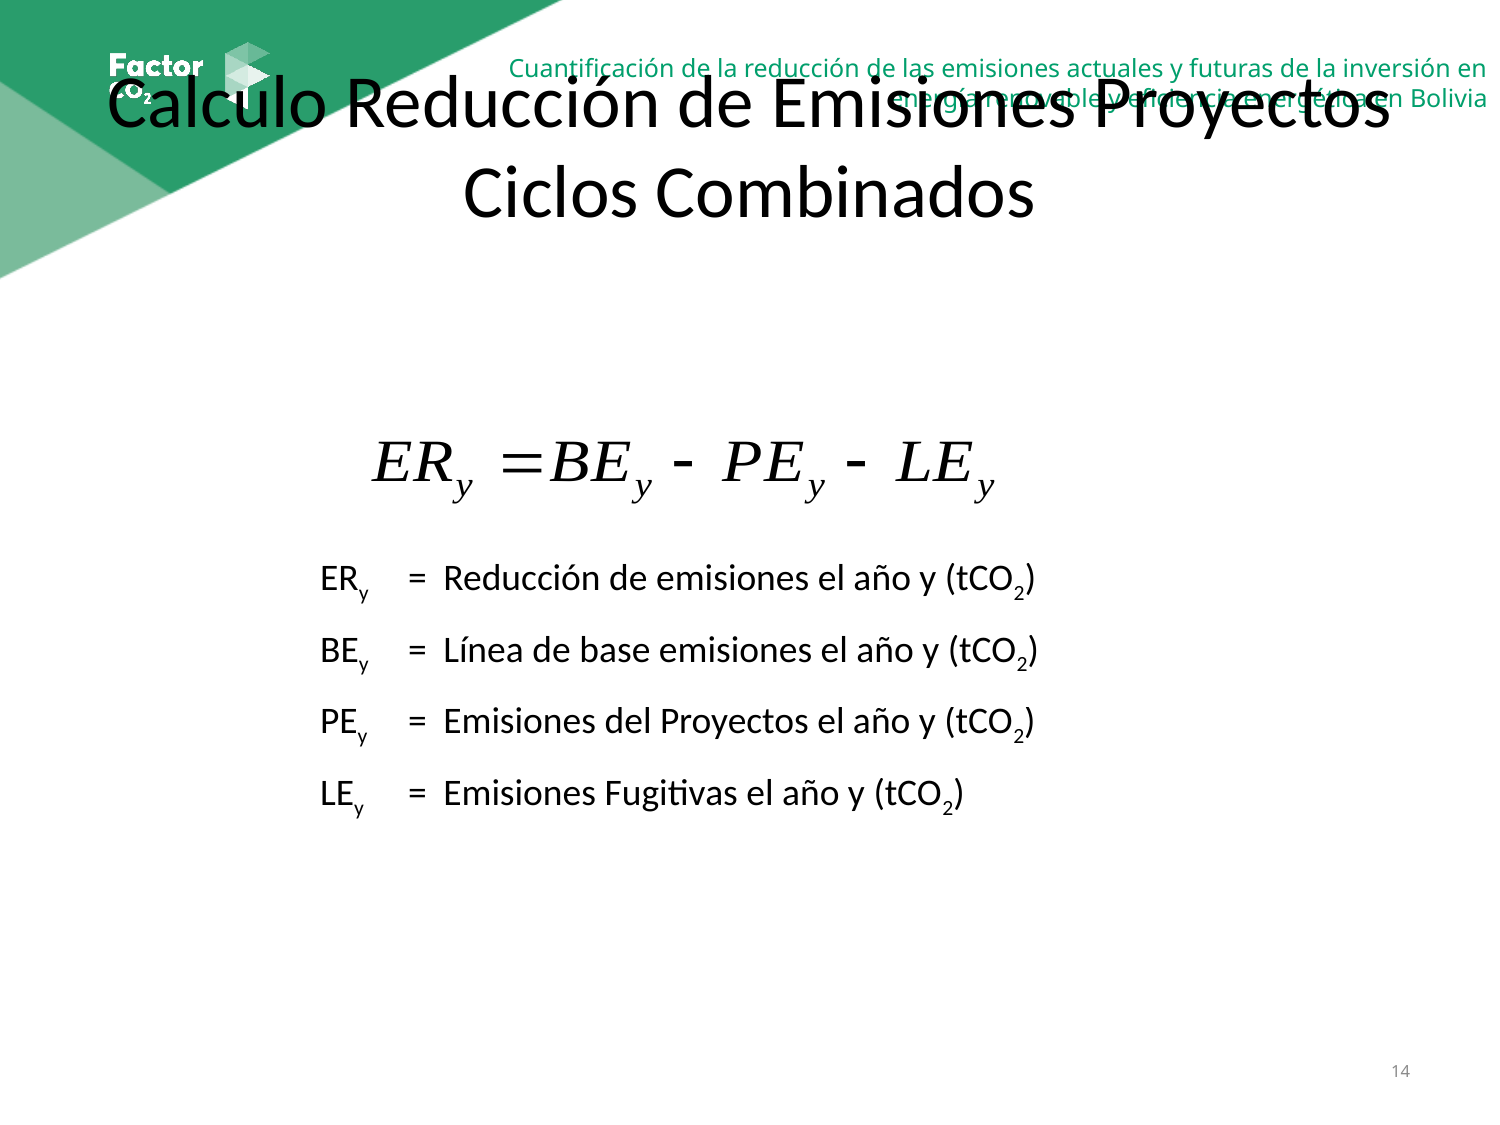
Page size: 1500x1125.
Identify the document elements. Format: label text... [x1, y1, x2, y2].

table_cell LEy [314, 778, 400, 848]
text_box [359, 420, 1011, 516]
table_header = [402, 563, 435, 633]
table_cell Línea de base emisiones el año y (tCO2) [437, 635, 1098, 705]
table_cell PEy [314, 707, 400, 777]
picture [0, 0, 1500, 1125]
table_header ERy [314, 563, 400, 633]
table_cell BEy [314, 635, 400, 705]
title Calculo Reducción de Emisiones Proyectos Ciclos Combinados [75, 45, 1425, 233]
table_cell Emisiones del Proyectos el año y (tCO2) [437, 707, 1098, 777]
table_header Reducción de emisiones el año y (tCO2) [437, 563, 1098, 633]
table_cell = [402, 778, 435, 848]
slide_number 14 [1074, 1042, 1425, 1103]
table_cell = [402, 707, 435, 777]
table_cell Emisiones Fugitivas el año y (tCO2) [437, 778, 1098, 848]
table_cell = [402, 635, 435, 705]
